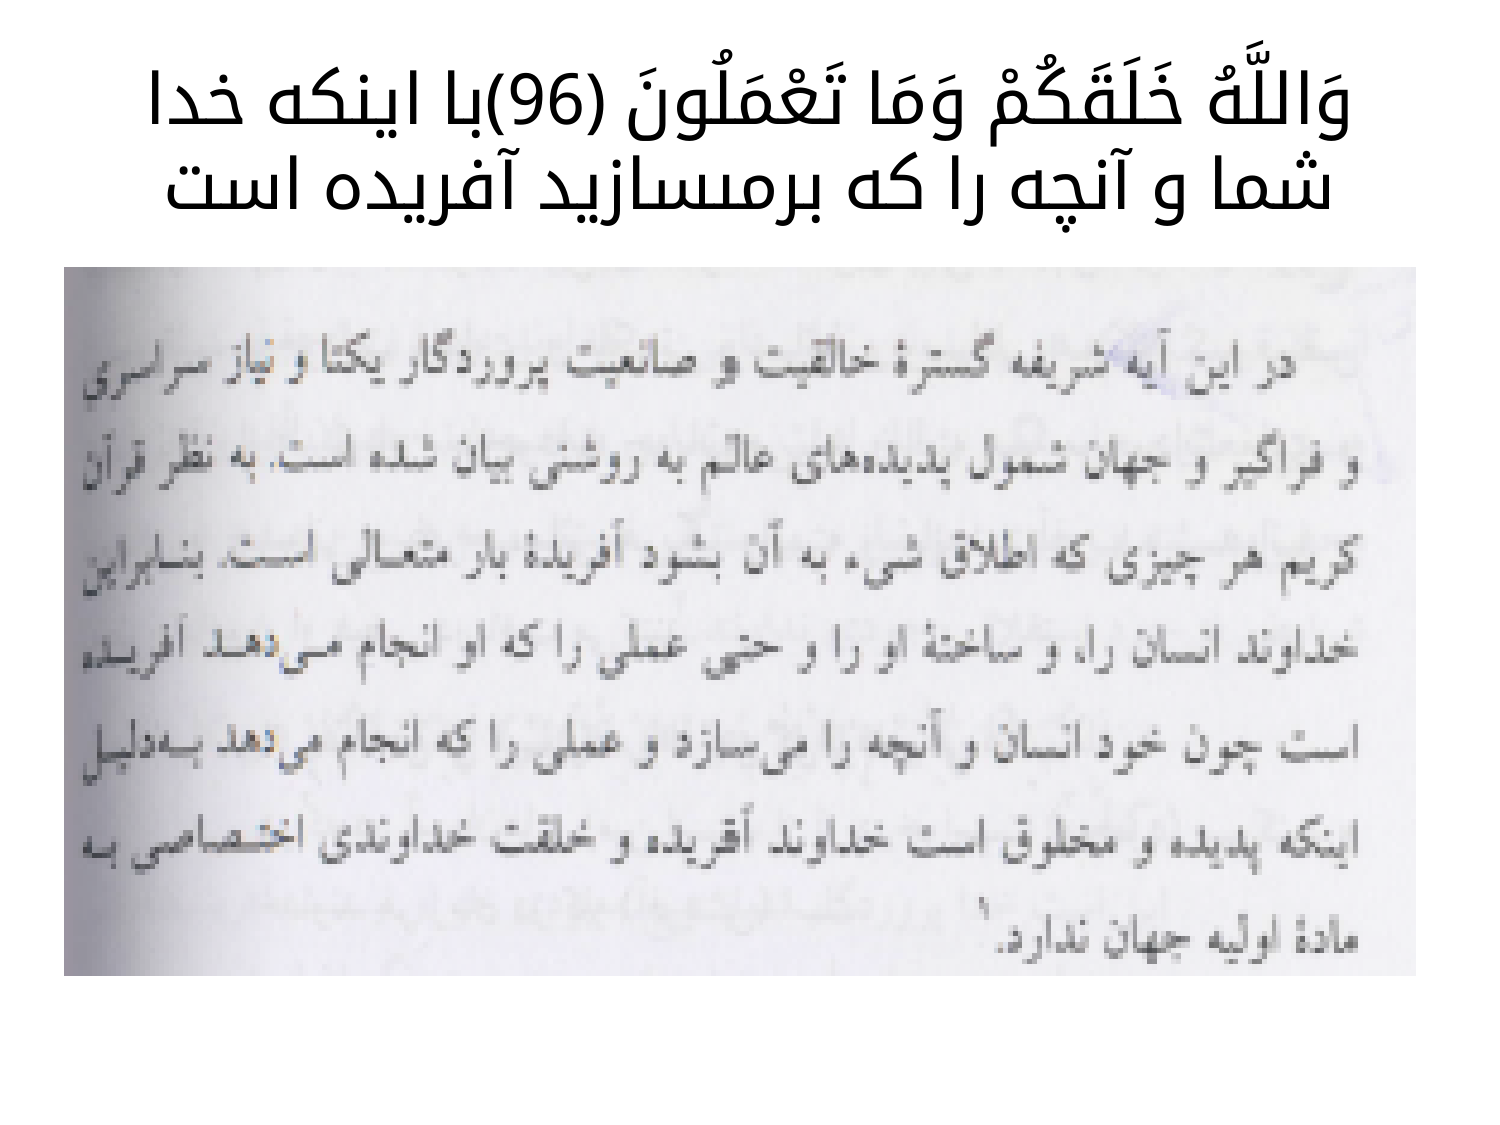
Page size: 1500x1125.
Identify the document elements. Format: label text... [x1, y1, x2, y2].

title وَاللَّهُ خَلَقَكُمْ وَمَا تَعْمَلُونَ ﴿96﴾با اينكه خدا شما و آنچه را كه برمى‏سازيد آفريده است [75, 45, 1425, 233]
picture [64, 266, 1416, 977]
